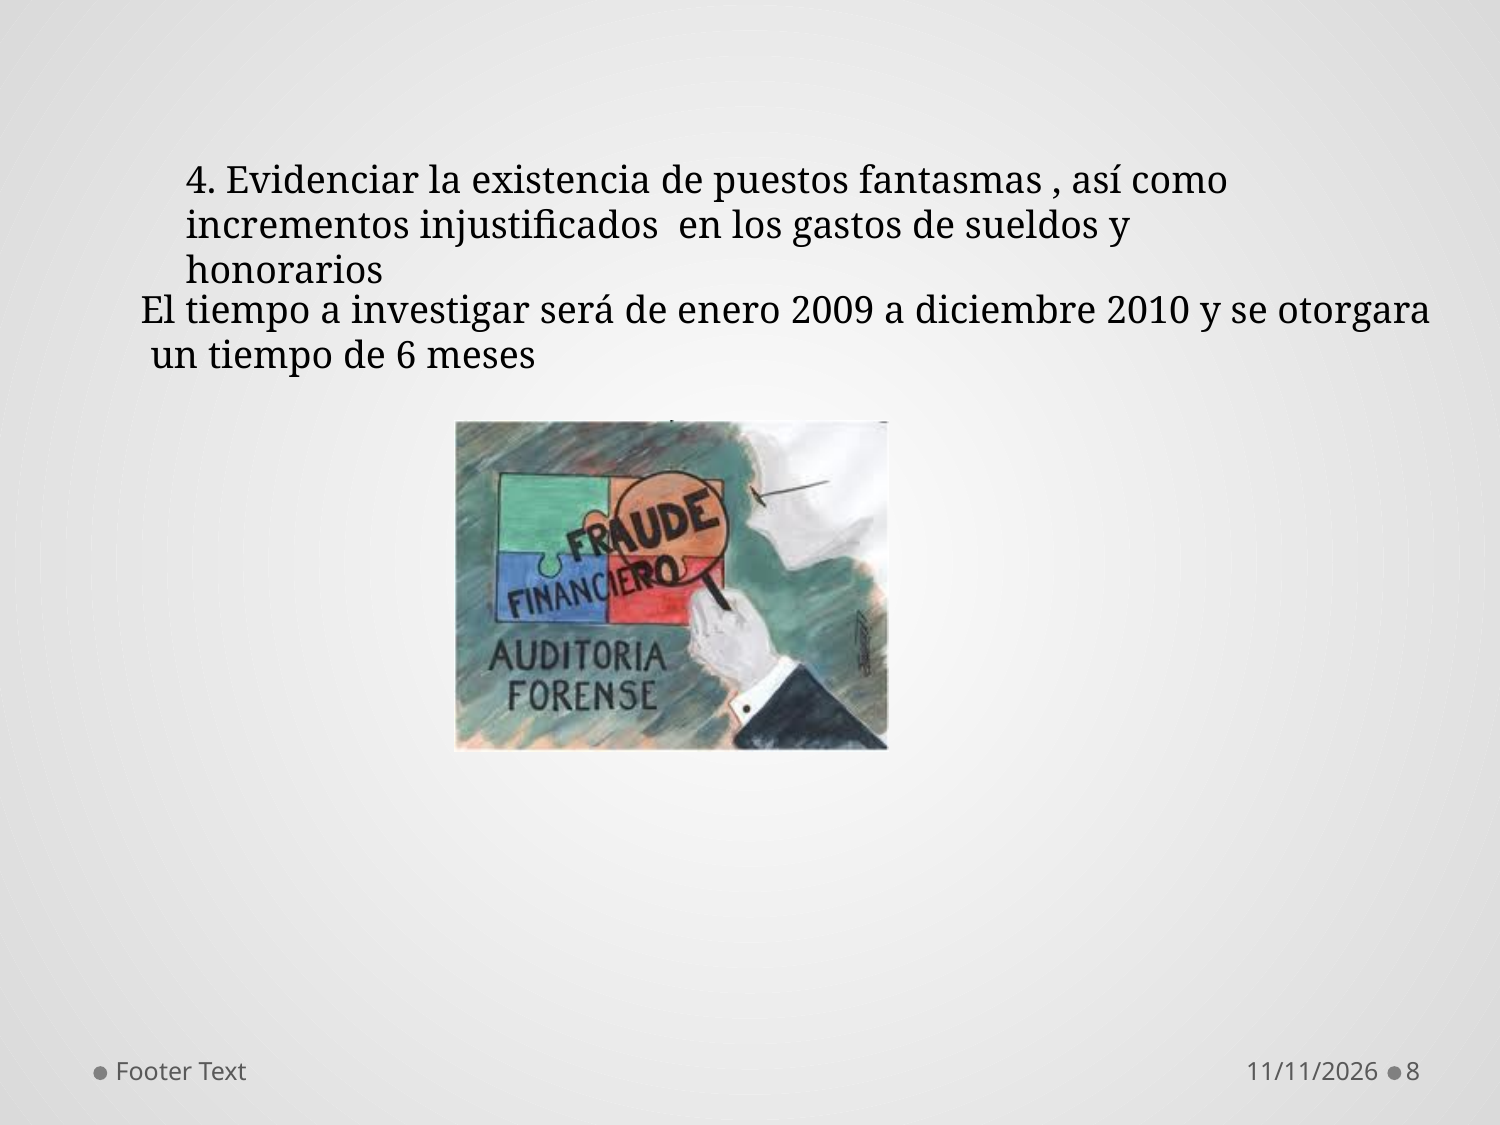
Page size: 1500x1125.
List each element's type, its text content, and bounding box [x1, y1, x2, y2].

picture [454, 420, 889, 752]
footer Footer Text [108, 1042, 576, 1103]
text_box El tiempo a investigar será de enero 2009 a diciembre 2010 y se otorgara un tiempo de 6 meses [125, 278, 1448, 384]
text_box 4. Evidenciar la existencia de puestos fantasmas , así como incrementos injustificados en los gastos de sueldos y honorarios [171, 148, 1353, 278]
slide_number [1043, 1042, 1386, 1103]
slide_number 8 [1401, 1042, 1494, 1103]
